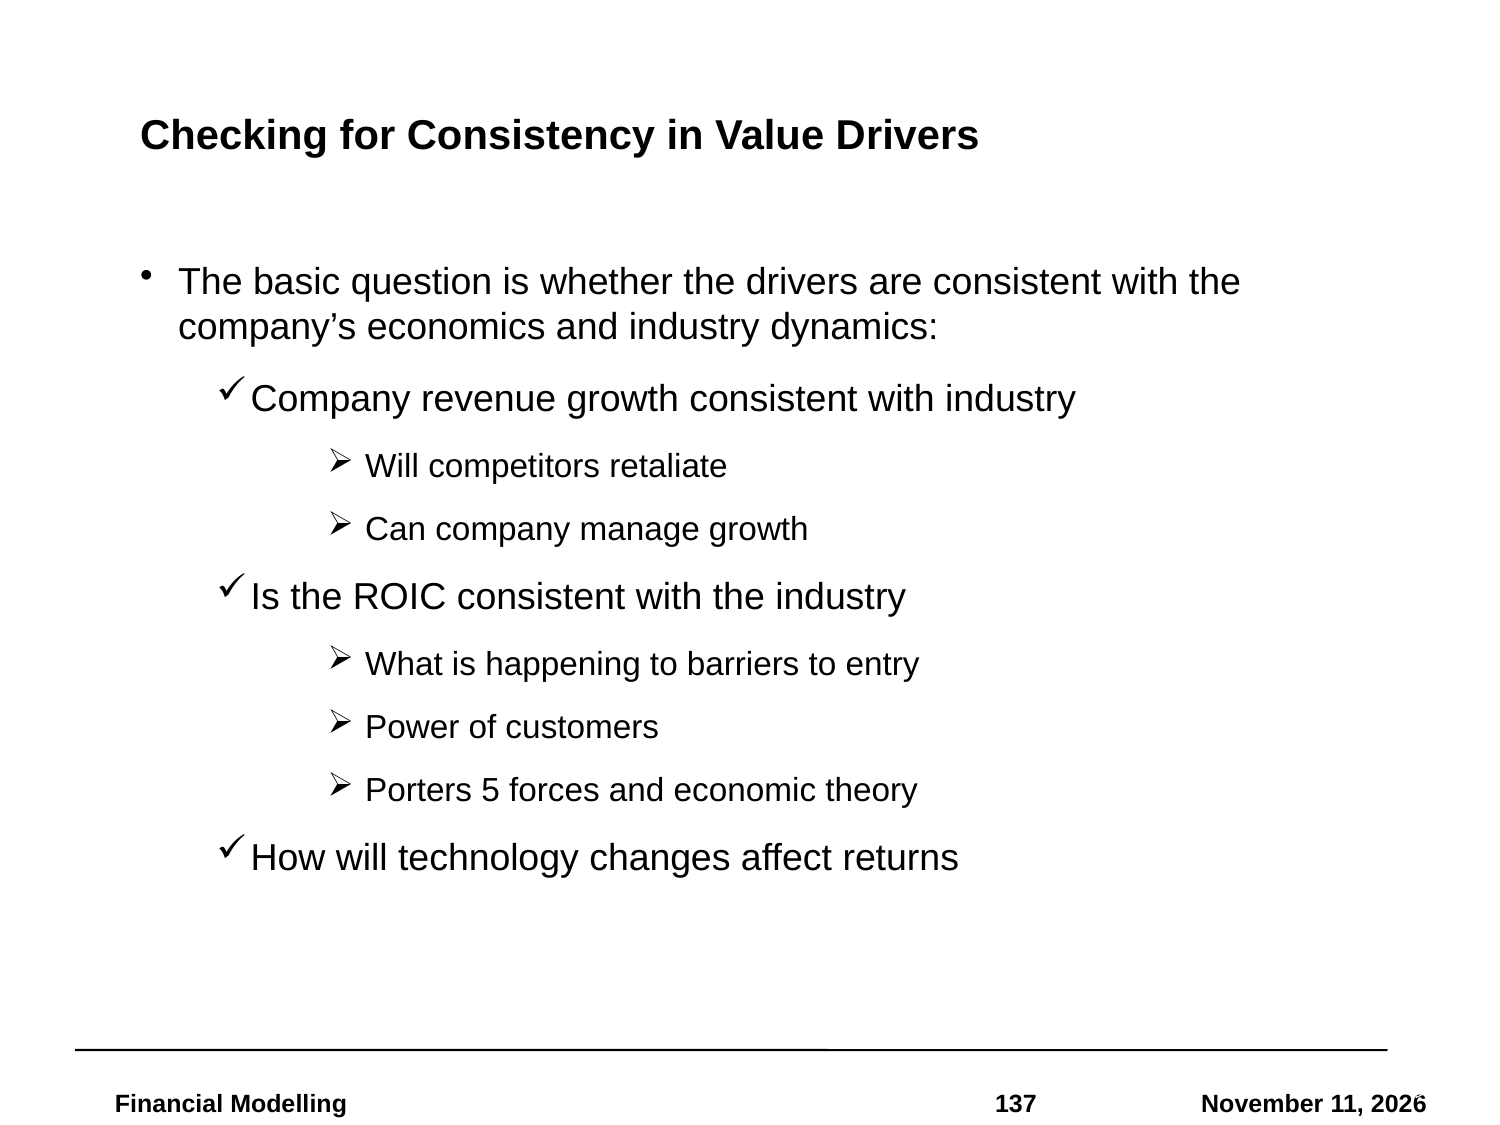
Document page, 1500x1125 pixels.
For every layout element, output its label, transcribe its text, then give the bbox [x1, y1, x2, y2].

list The basic question is whether the drivers are consistent with the company’s economics and industry dynamics: Company revenue growth consistent with industry Will competitors retaliate Can company manage growth Is the ROIC consistent with the industry What is happening to barriers to entry Power of customers Porters 5 forces and economic theory How will technology changes affect returns [124, 249, 1413, 1001]
title Checking for Consistency in Value Drivers [124, 99, 1413, 226]
